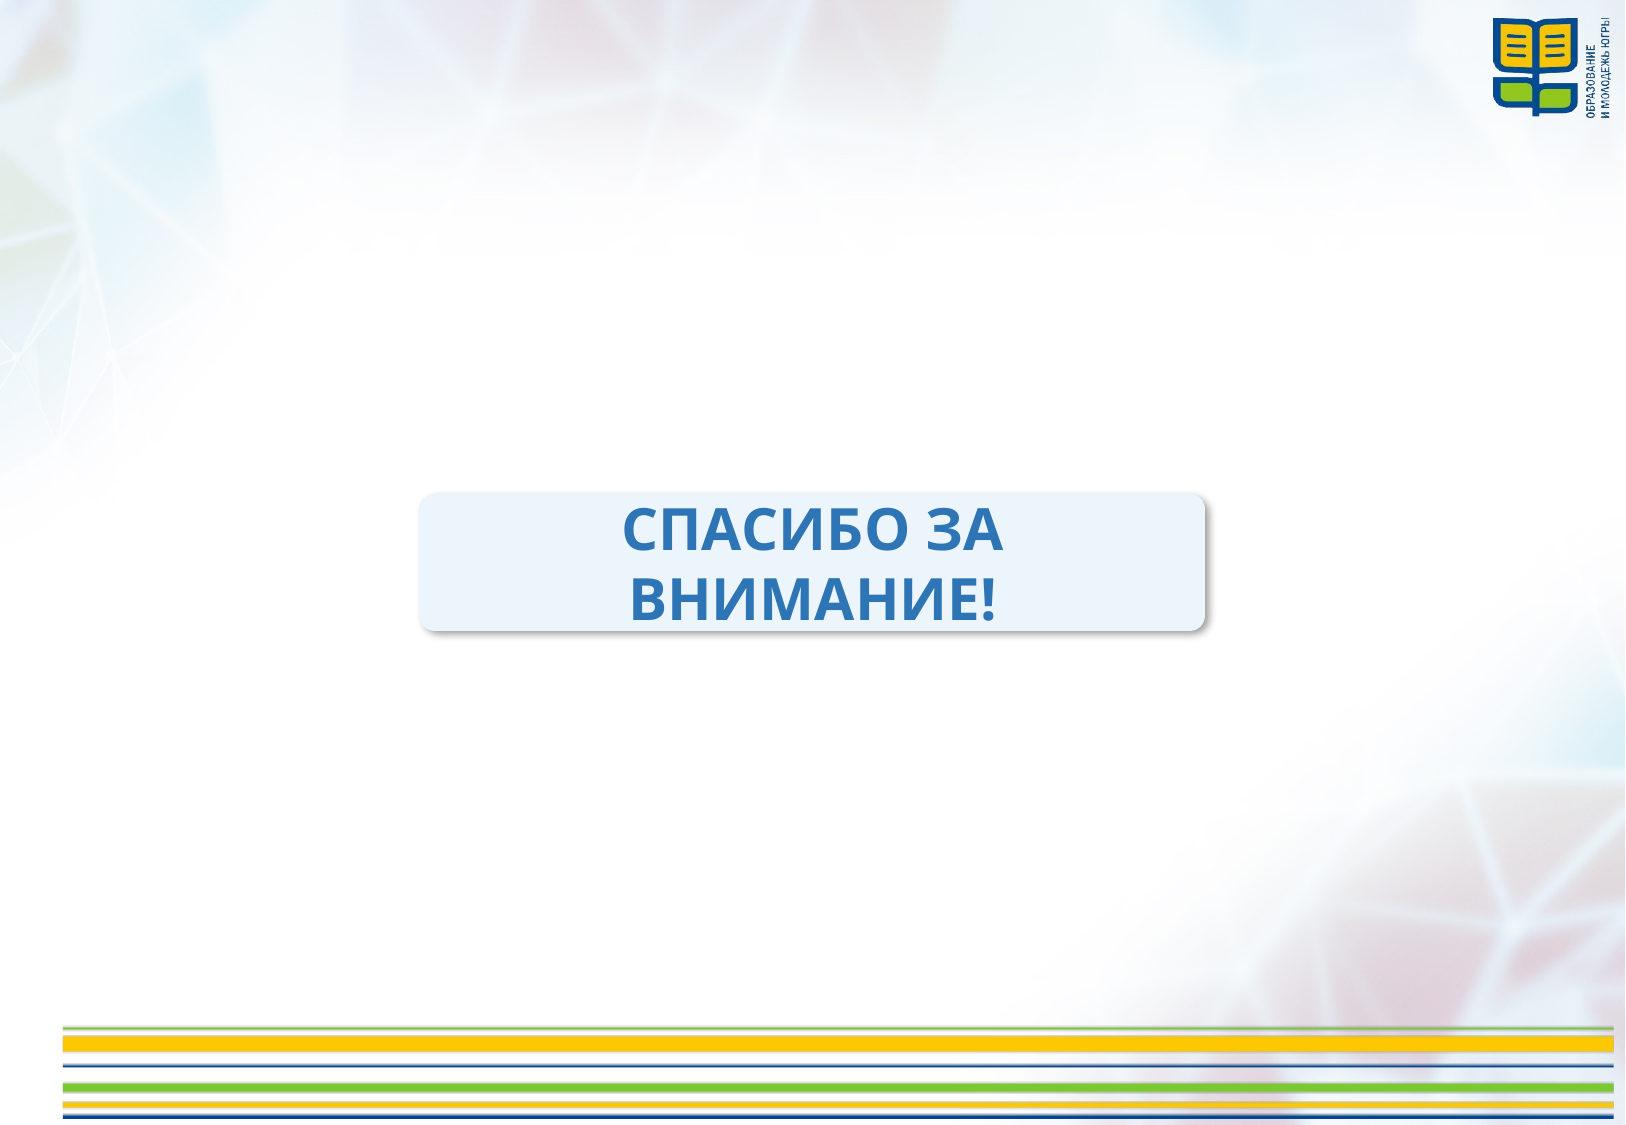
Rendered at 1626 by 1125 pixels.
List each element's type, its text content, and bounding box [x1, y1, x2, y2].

text_box СПАСИБО ЗА ВНИМАНИЕ! [434, 508, 1191, 617]
picture [0, 0, 1626, 1125]
